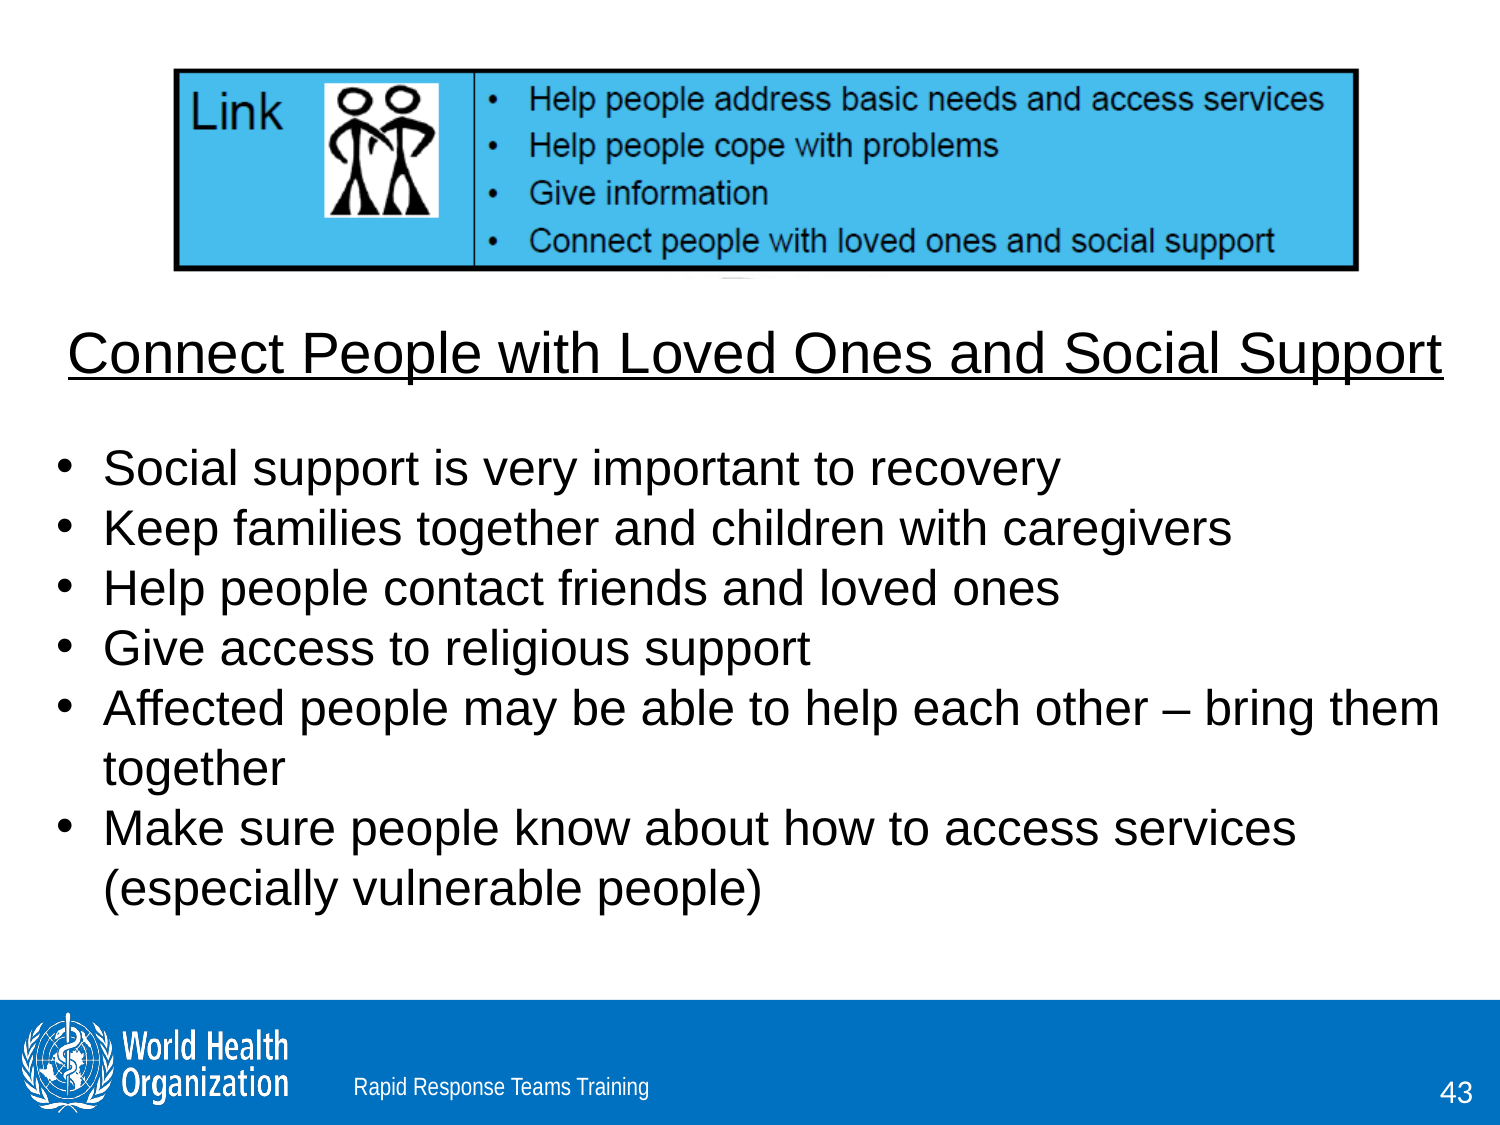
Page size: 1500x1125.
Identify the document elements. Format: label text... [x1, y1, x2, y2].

text_box Connect People with Loved Ones and Social Support Social support is very important to recovery Keep families together and children with caregivers Help people contact friends and loved ones Give access to religious support Affected people may be able to help each other – bring them together Make sure people know about how to access services (especially vulnerable people) [41, 307, 1471, 923]
picture [21, 1012, 288, 1113]
picture [170, 66, 1362, 280]
